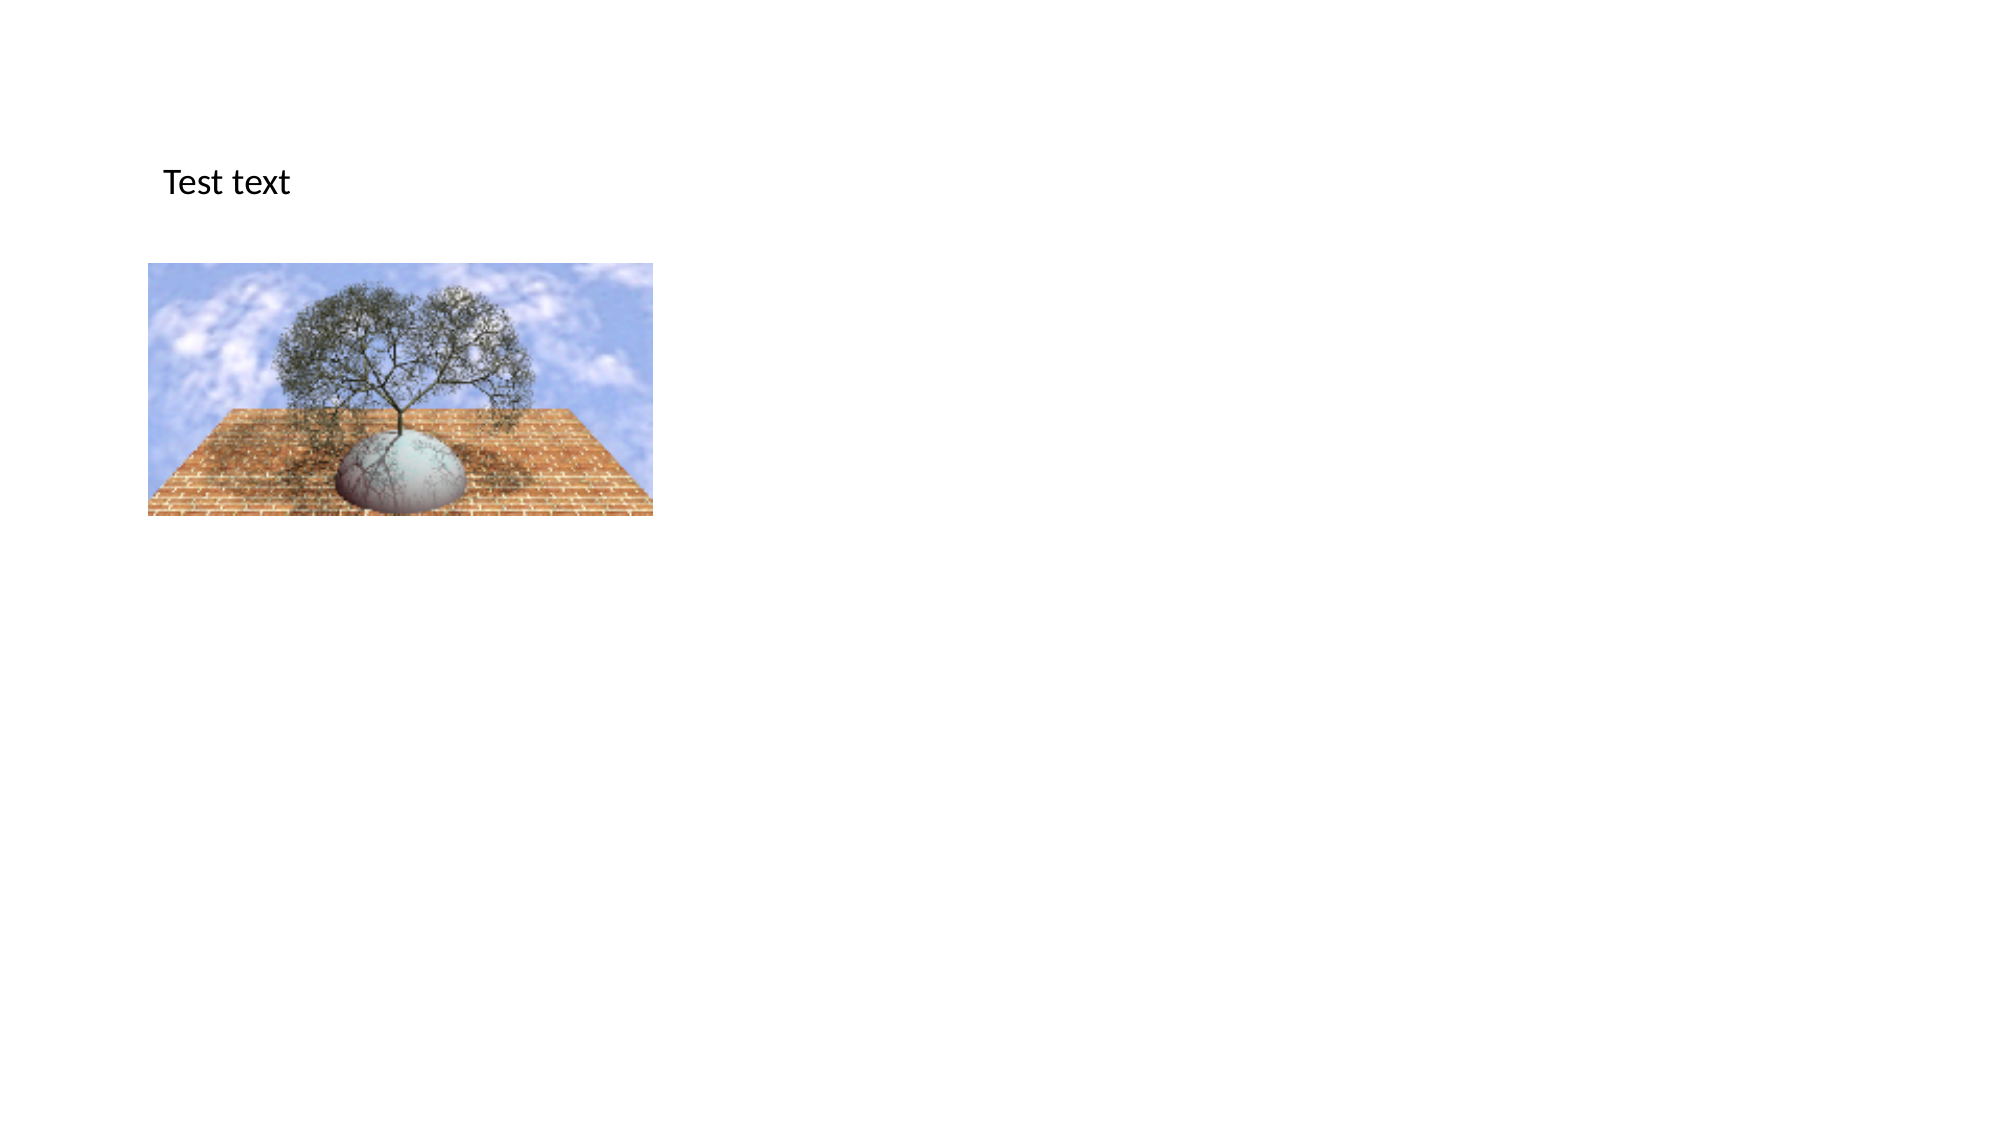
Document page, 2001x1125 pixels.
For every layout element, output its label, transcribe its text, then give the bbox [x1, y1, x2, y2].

text_box Test text [148, 149, 325, 210]
picture [148, 263, 653, 516]
